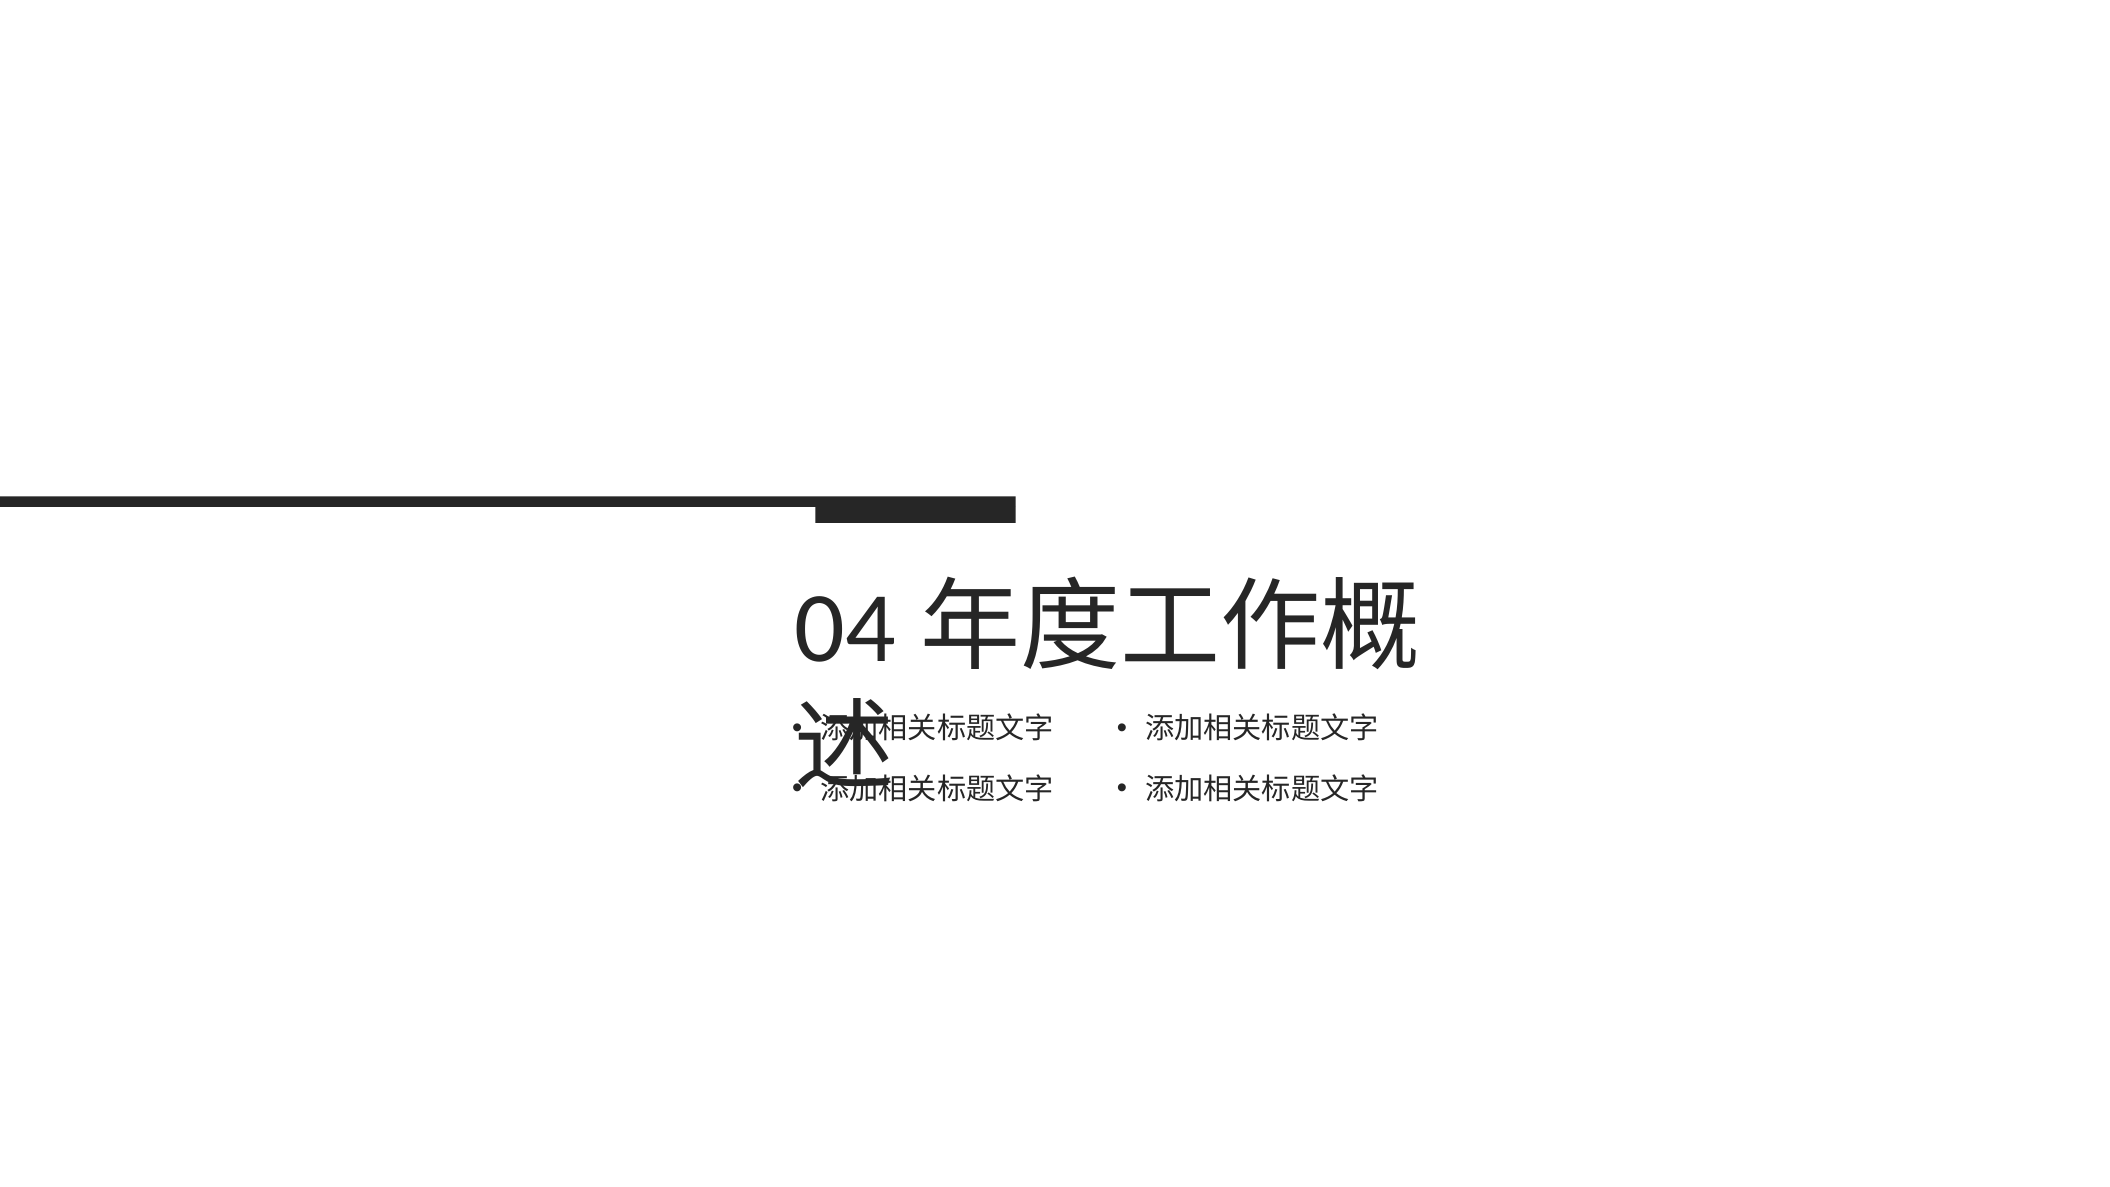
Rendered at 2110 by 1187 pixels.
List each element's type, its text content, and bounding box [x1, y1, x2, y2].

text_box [0, 496, 1016, 523]
text_box 04年度工作概述 [794, 561, 1516, 802]
text_box 添加相关标题文字 [1102, 762, 1508, 813]
text_box 添加相关标题文字 [777, 702, 1102, 752]
text_box 添加相关标题文字 [777, 762, 1102, 813]
text_box 添加相关标题文字 [1102, 702, 1508, 752]
